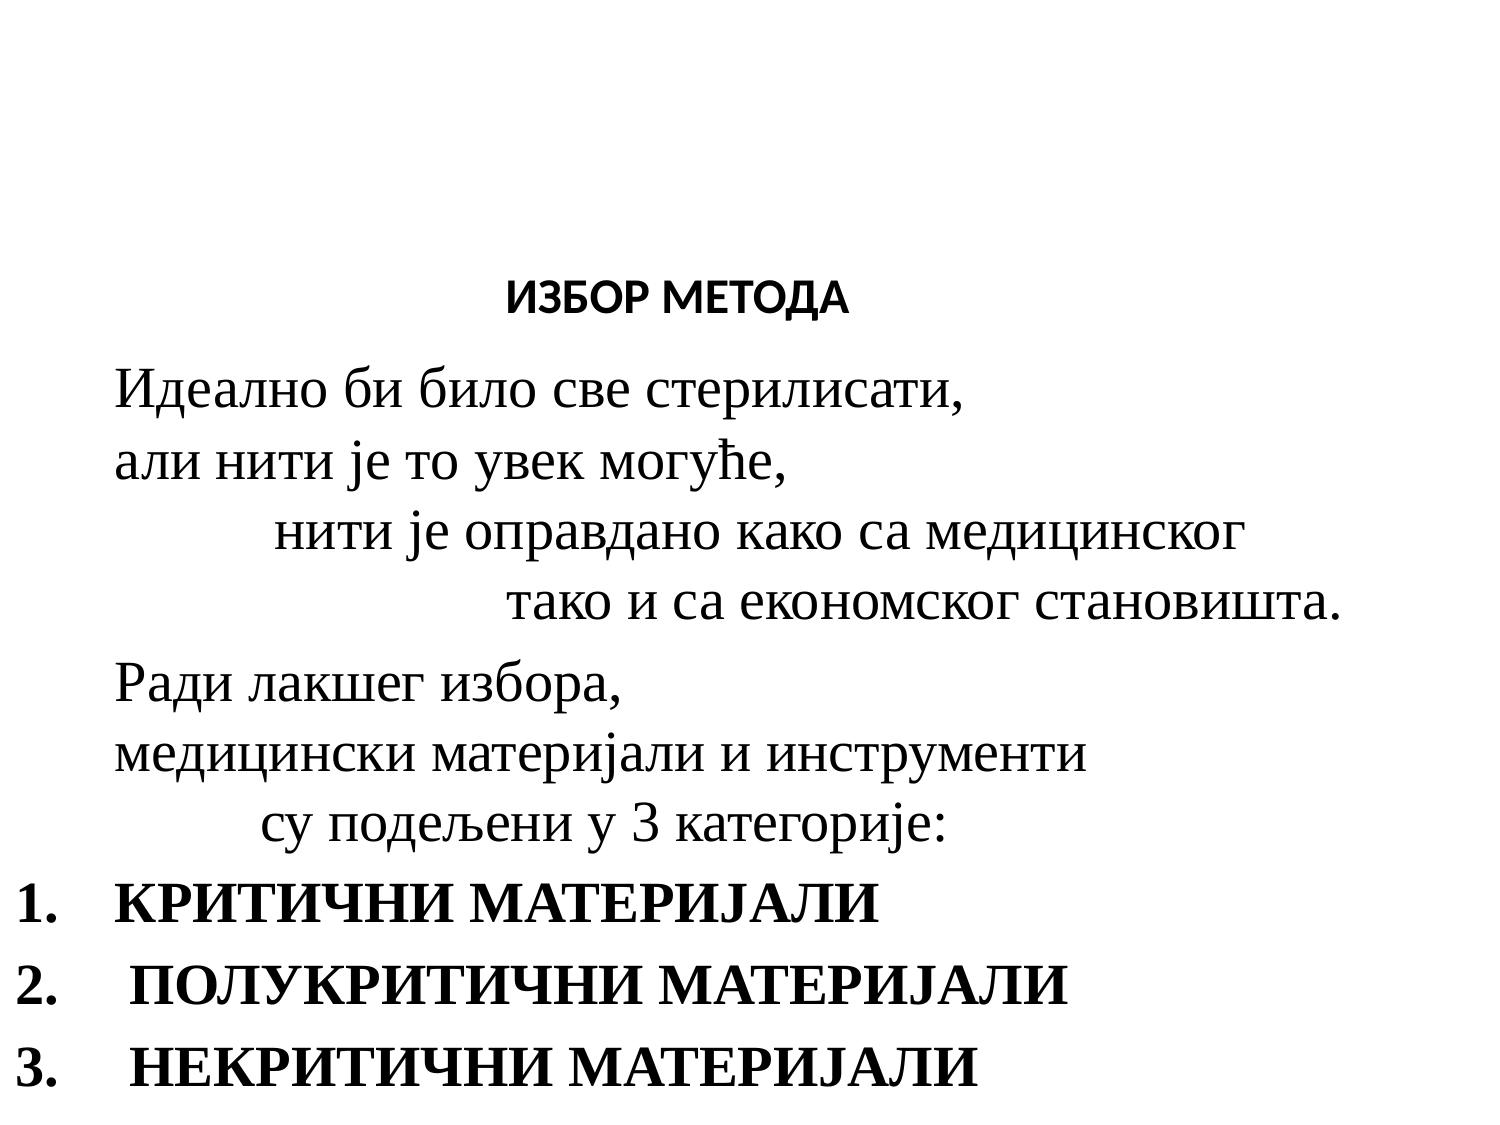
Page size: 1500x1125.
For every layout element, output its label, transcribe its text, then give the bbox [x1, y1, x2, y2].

list Идеално би било све стерилисати, али нити је то увек могуће, нити је оправдано како са медицинског тако и са економског становишта. Ради лакшег избора, медицински материјали и инструменти су подељени у 3 категорије: КРИТИЧНИ МАТЕРИЈАЛИ ПОЛУКРИТИЧНИ МАТЕРИЈАЛИ НЕКРИТИЧНИ МАТЕРИЈАЛИ [0, 333, 1500, 1125]
title ИЗБОР МЕТОДА [171, 243, 1184, 333]
